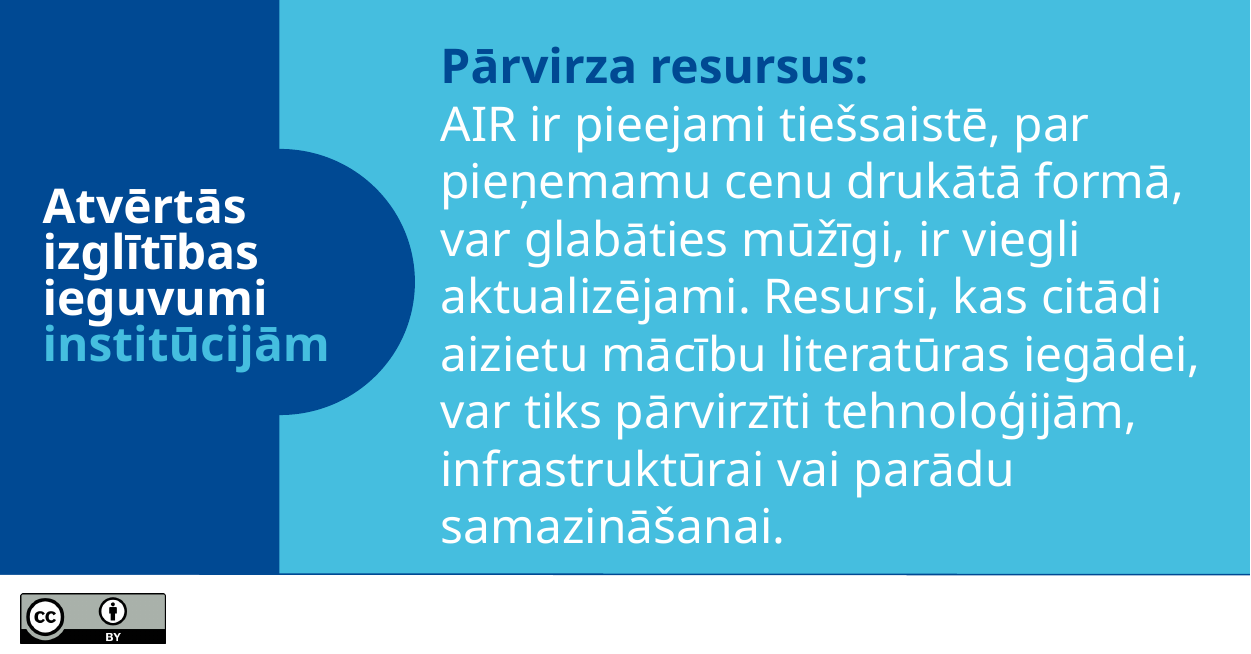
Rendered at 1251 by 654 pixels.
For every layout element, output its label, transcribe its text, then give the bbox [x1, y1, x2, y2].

text_box [382, 194, 415, 370]
picture [20, 592, 166, 645]
text_box [0, 582, 1250, 654]
text_box [0, 0, 280, 573]
text_box [196, 386, 365, 416]
text_box Atvērtās izglītības ieguvumi institūcijām [27, 171, 382, 386]
text_box [206, 148, 355, 171]
text_box Pārvirza resursus: AIR ir pieejami tiešsaistē, par pieņemamu cenu drukātā formā, var glabāties mūžīgi, ir viegli aktualizējami. Resursi, kas citādi aizietu mācību literatūras iegādei, var tiks pārvirzīti tehnoloģijām, infrastruktūrai vai parādu samazināšanai. [425, 21, 1223, 569]
